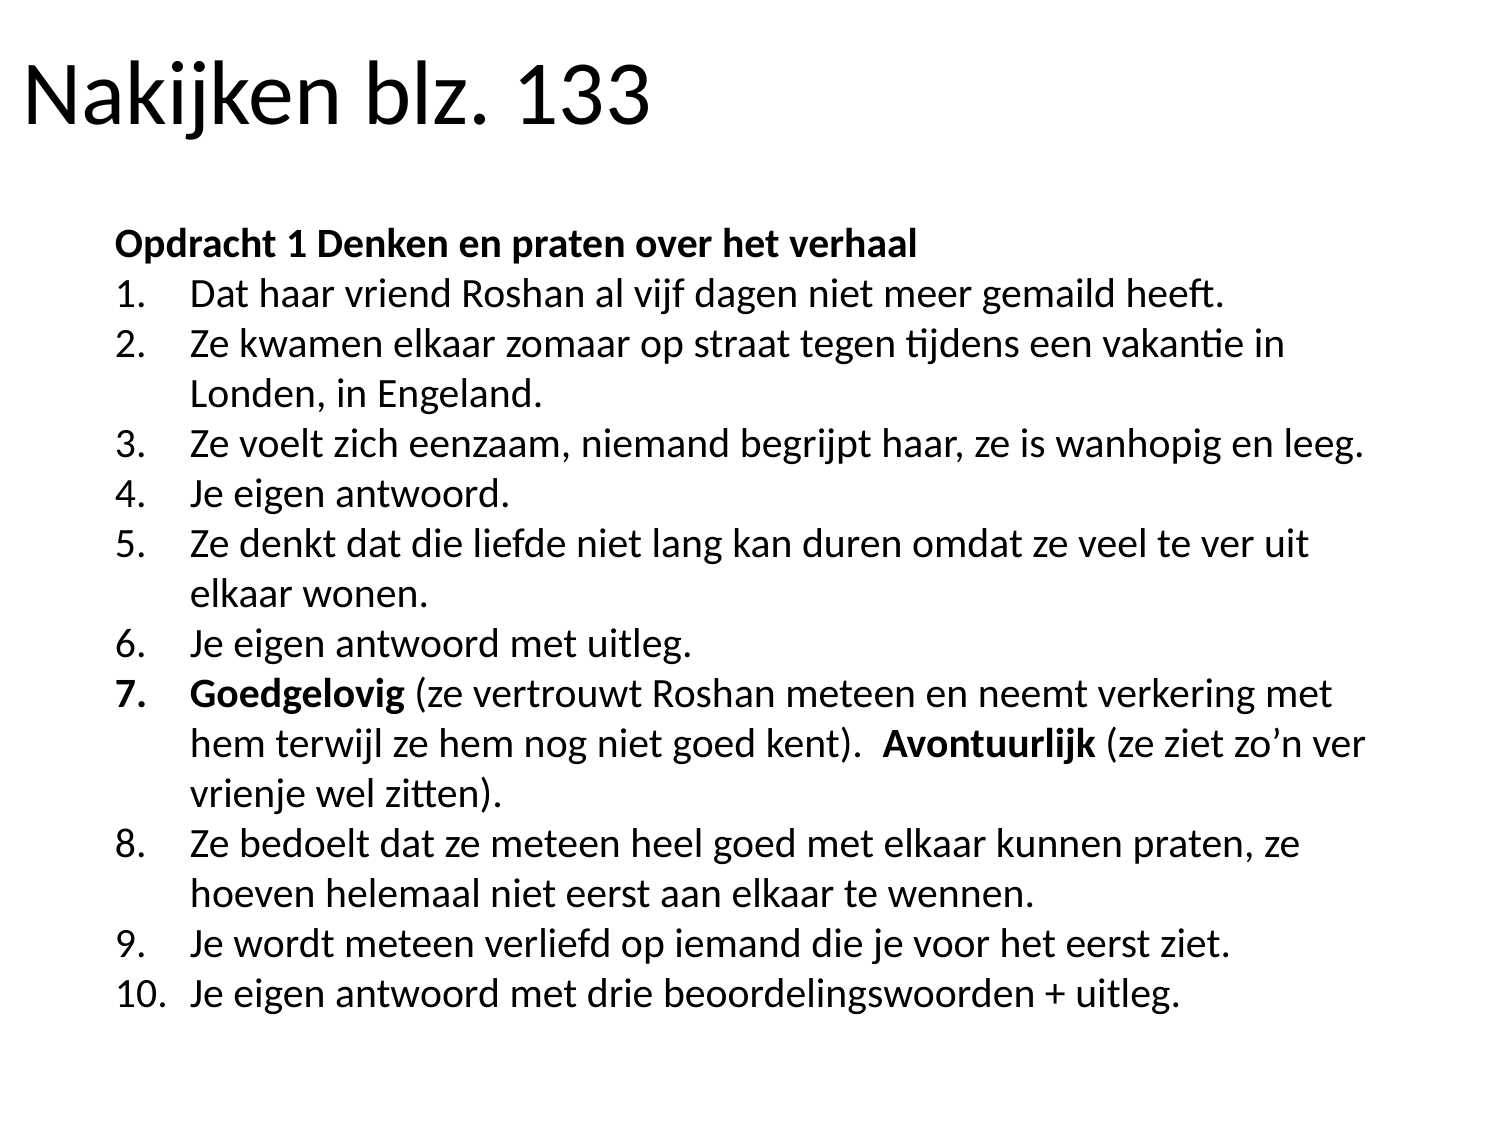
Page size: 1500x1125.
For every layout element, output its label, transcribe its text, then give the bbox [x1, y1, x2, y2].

text_box Opdracht 1 Denken en praten over het verhaal Dat haar vriend Roshan al vijf dagen niet meer gemaild heeft. Ze kwamen elkaar zomaar op straat tegen tijdens een vakantie in Londen, in Engeland. Ze voelt zich eenzaam, niemand begrijpt haar, ze is wanhopig en leeg. Je eigen antwoord. Ze denkt dat die liefde niet lang kan duren omdat ze veel te ver uit elkaar wonen. Je eigen antwoord met uitleg. Goedgelovig (ze vertrouwt Roshan meteen en neemt verkering met hem terwijl ze hem nog niet goed kent). Avontuurlijk (ze ziet zo’n ver vrienje wel zitten). Ze bedoelt dat ze meteen heel goed met elkaar kunnen praten, ze hoeven helemaal niet eerst aan elkaar te wennen. Je wordt meteen verliefd op iemand die je voor het eerst ziet. Je eigen antwoord met drie beoordelingswoorden + uitleg. [100, 208, 1388, 1078]
title Nakijken blz. 133 [0, 0, 986, 209]
